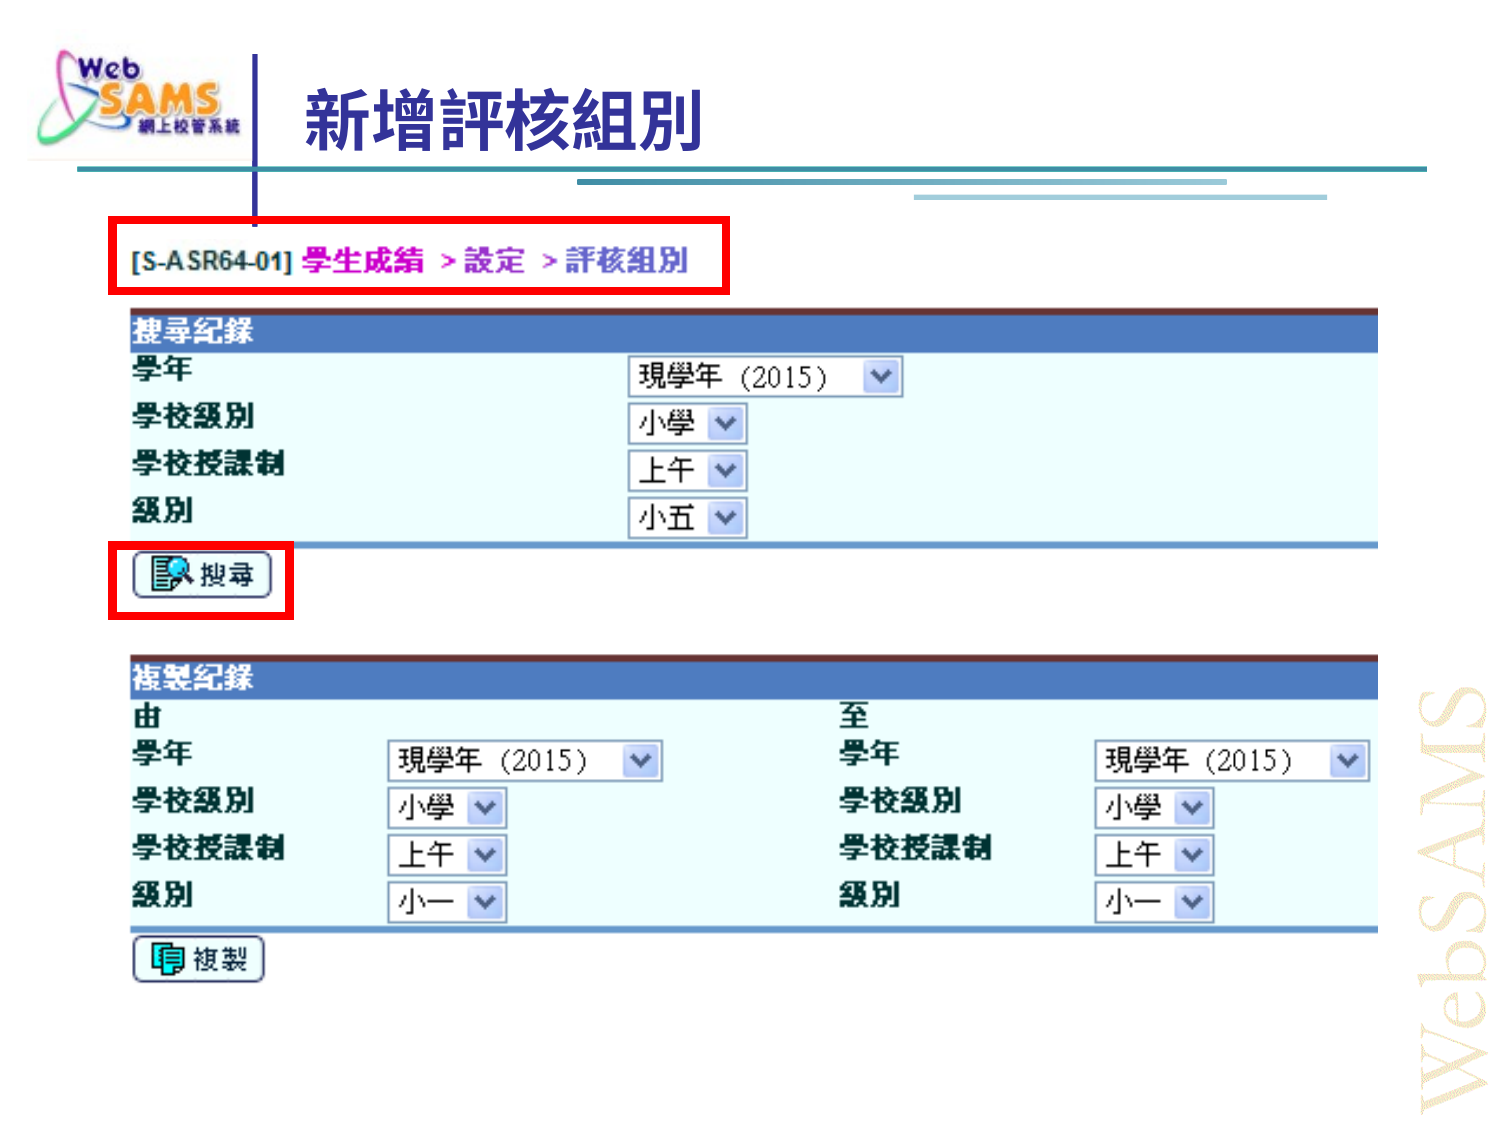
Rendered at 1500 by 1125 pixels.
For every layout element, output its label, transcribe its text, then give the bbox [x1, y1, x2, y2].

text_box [124, 238, 1378, 995]
picture [27, 29, 253, 161]
title 新增評核組別 [289, 41, 1465, 167]
picture [1393, 679, 1500, 1117]
text_box [112, 545, 119, 617]
text_box [112, 220, 727, 291]
